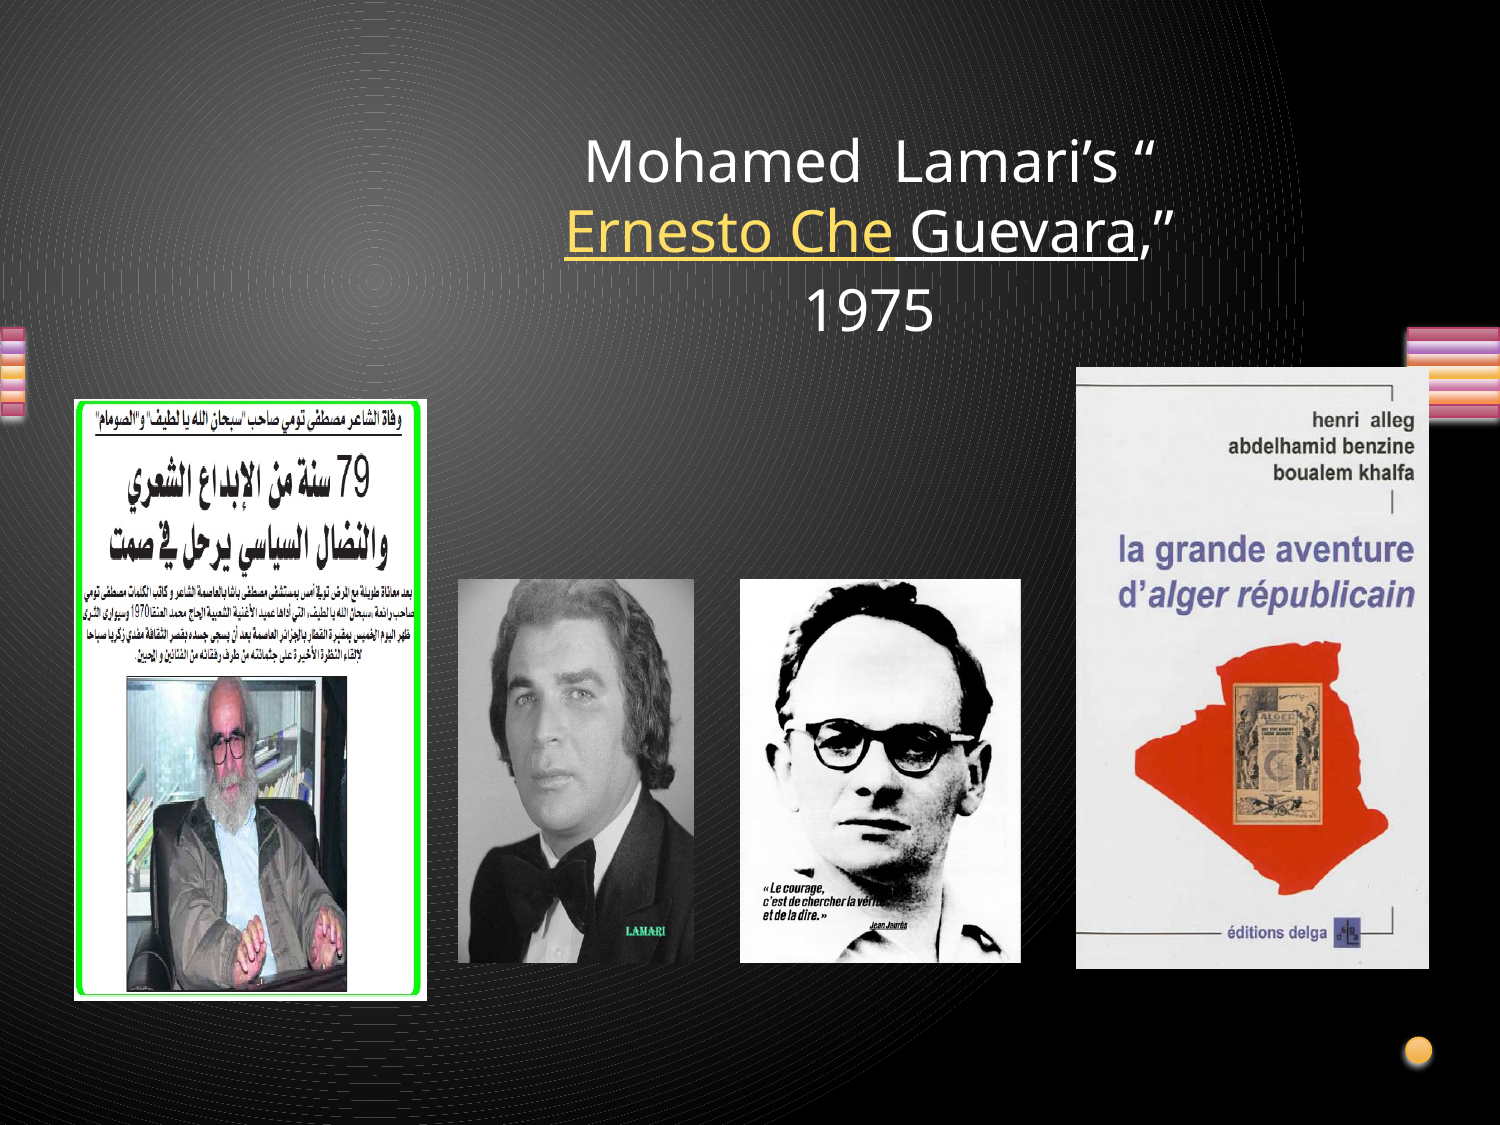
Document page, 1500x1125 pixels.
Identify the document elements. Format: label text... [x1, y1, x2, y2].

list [457, 579, 694, 964]
picture [739, 579, 1022, 964]
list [73, 399, 427, 1002]
list Mohamed Lamari’s “Ernesto Che Guevara,” 1975 [477, 162, 1262, 351]
picture [1076, 366, 1429, 970]
